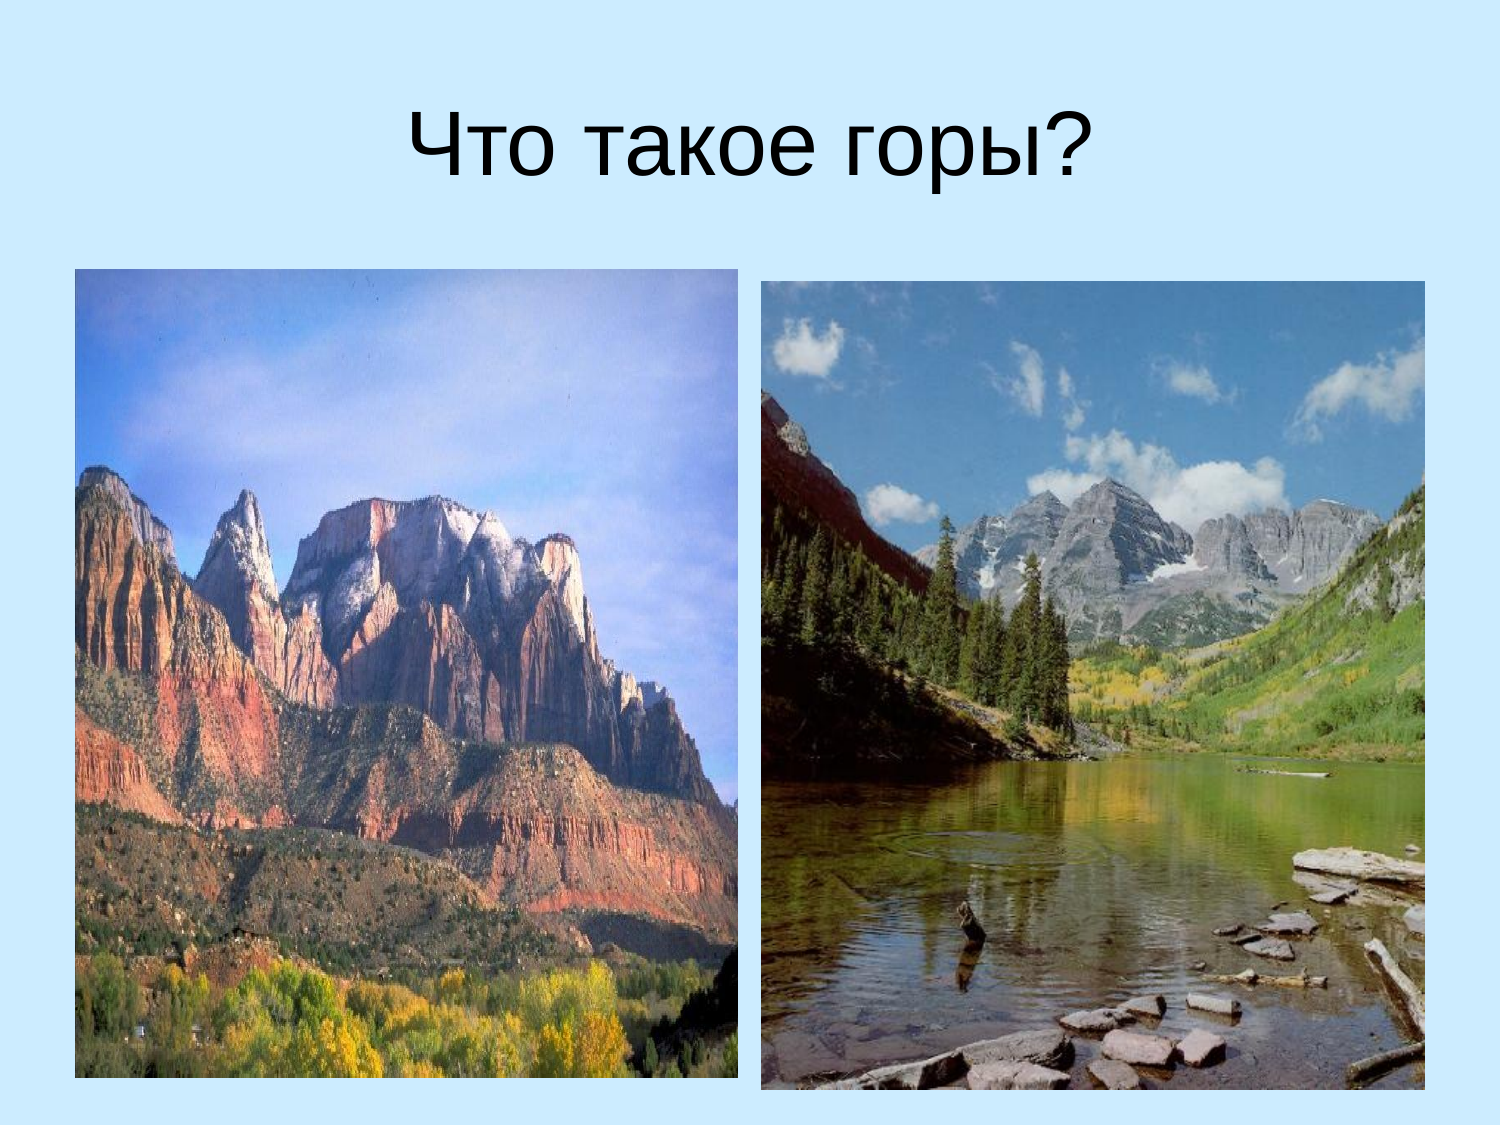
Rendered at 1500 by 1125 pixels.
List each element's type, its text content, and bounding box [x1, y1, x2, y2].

title Что такое горы? [74, 44, 1426, 233]
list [761, 280, 1425, 1090]
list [74, 269, 738, 1079]
